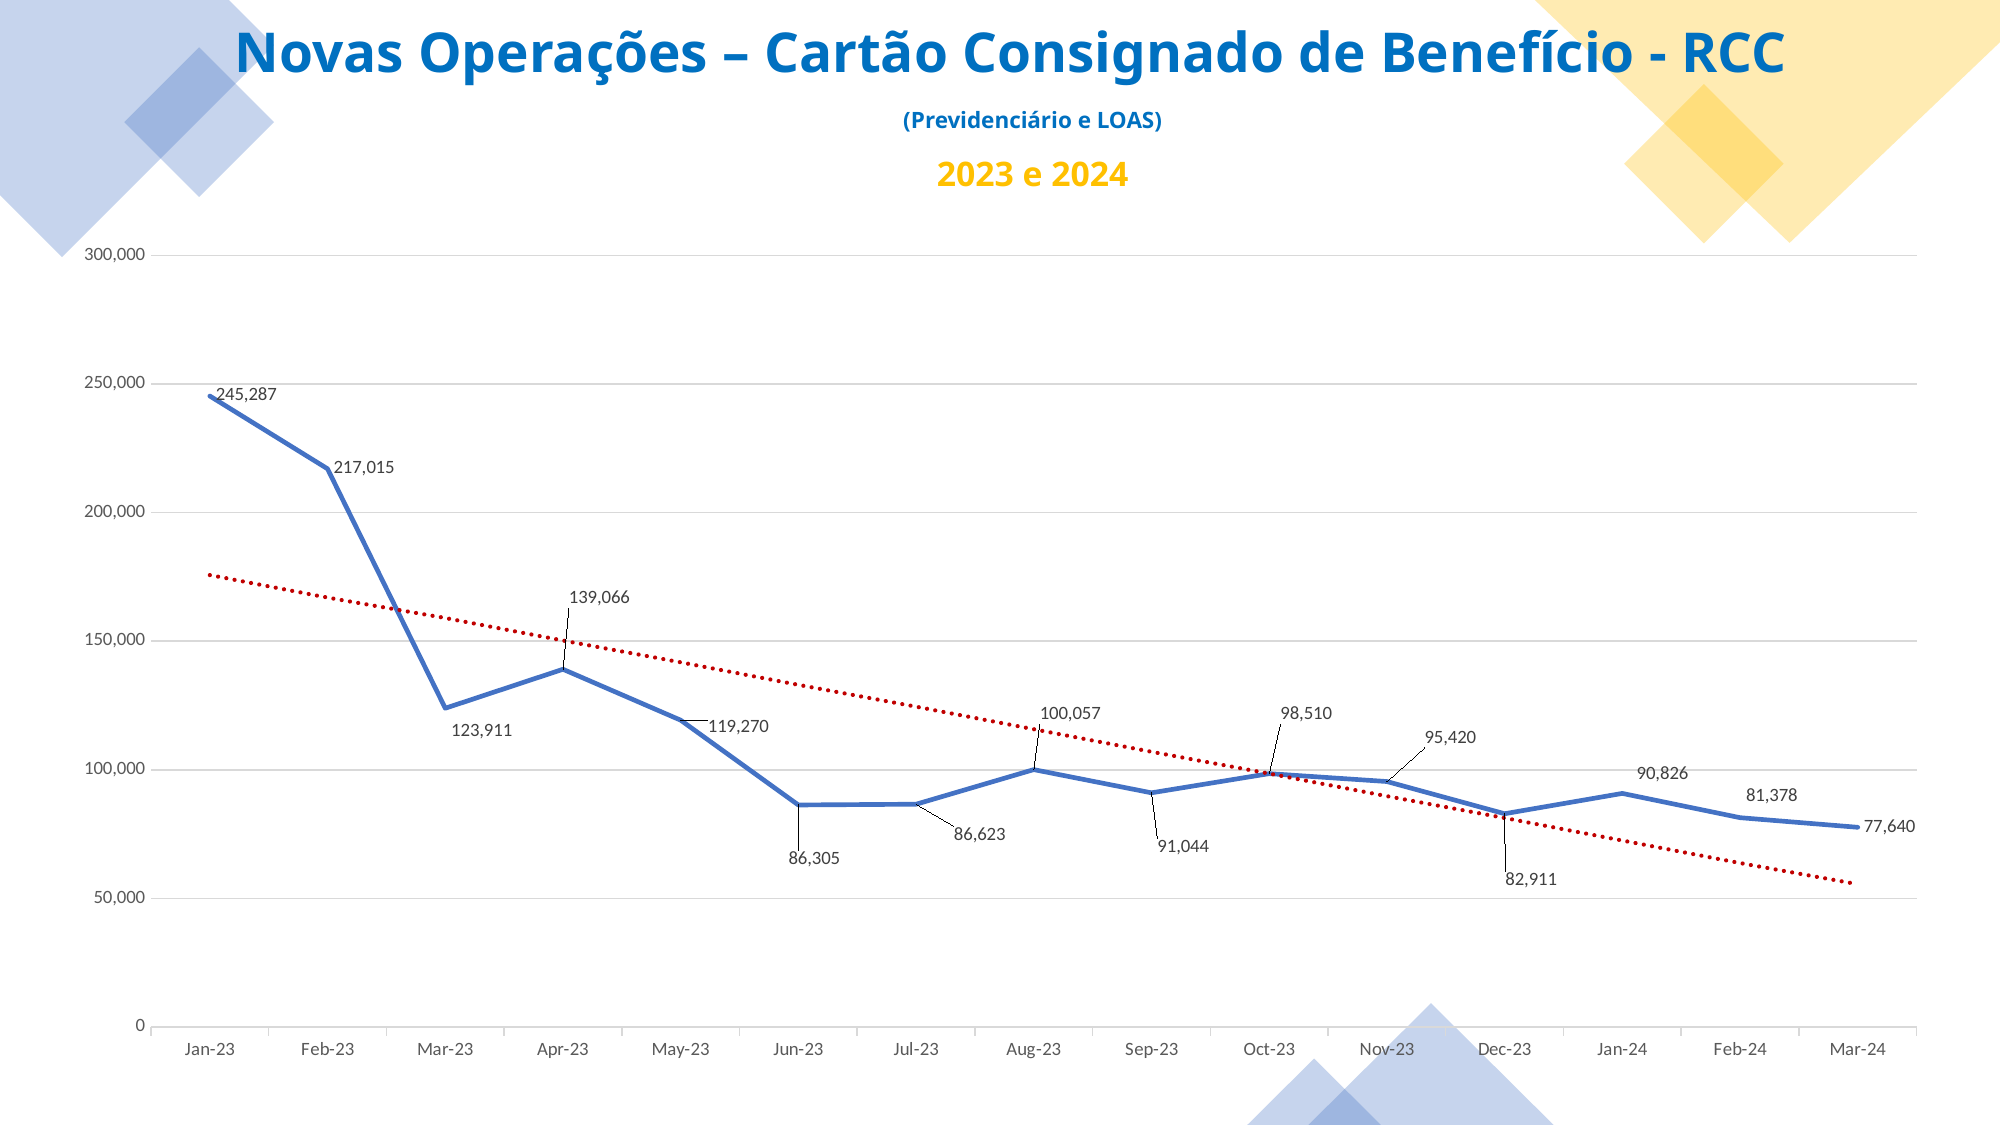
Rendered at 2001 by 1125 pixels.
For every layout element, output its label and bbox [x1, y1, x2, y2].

chart [45, 228, 1955, 1078]
text_box [0, 0, 2000, 1125]
